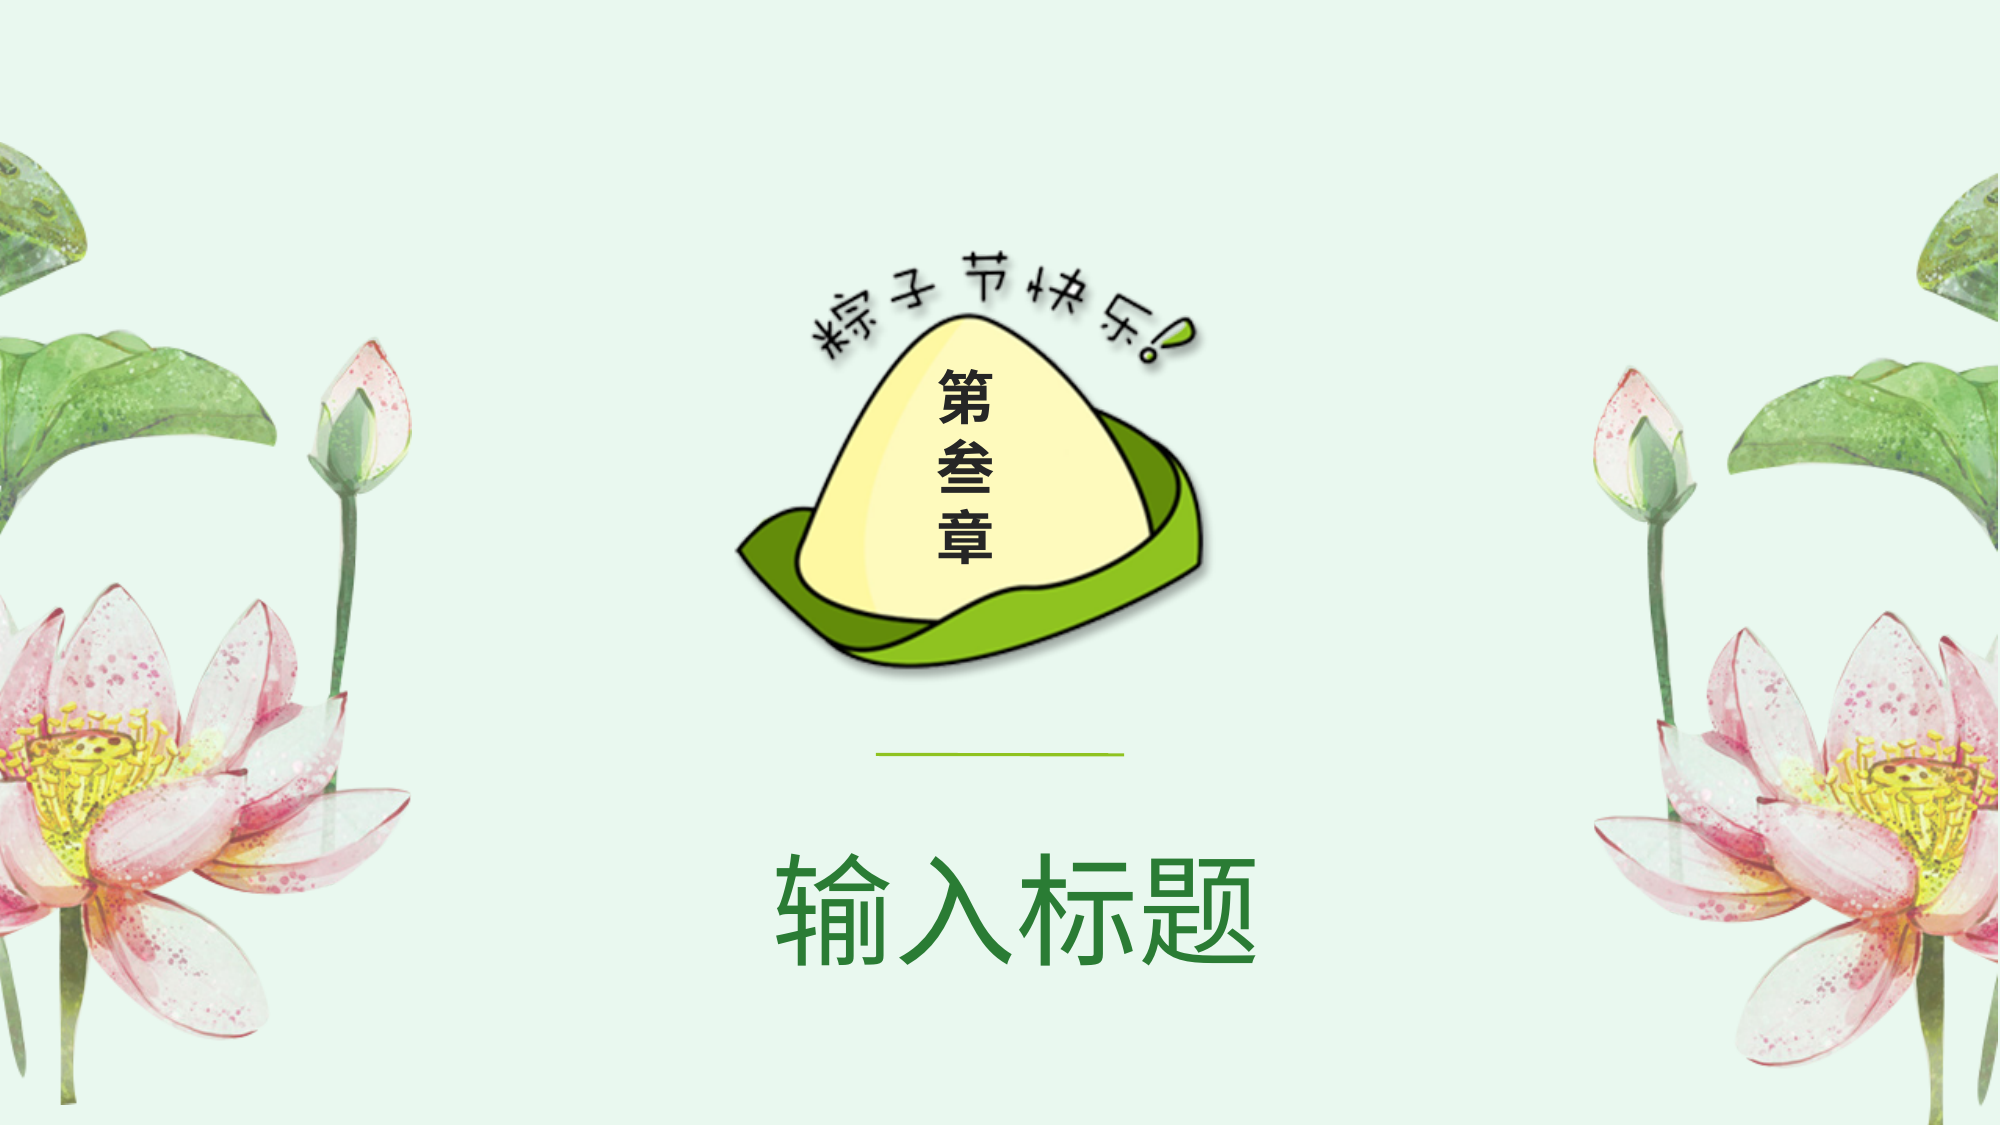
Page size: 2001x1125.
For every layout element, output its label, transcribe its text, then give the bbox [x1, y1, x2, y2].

text_box 输入标题 [757, 827, 1276, 989]
picture [732, 250, 1216, 685]
picture [1593, 171, 1998, 1125]
picture [0, 142, 412, 1105]
